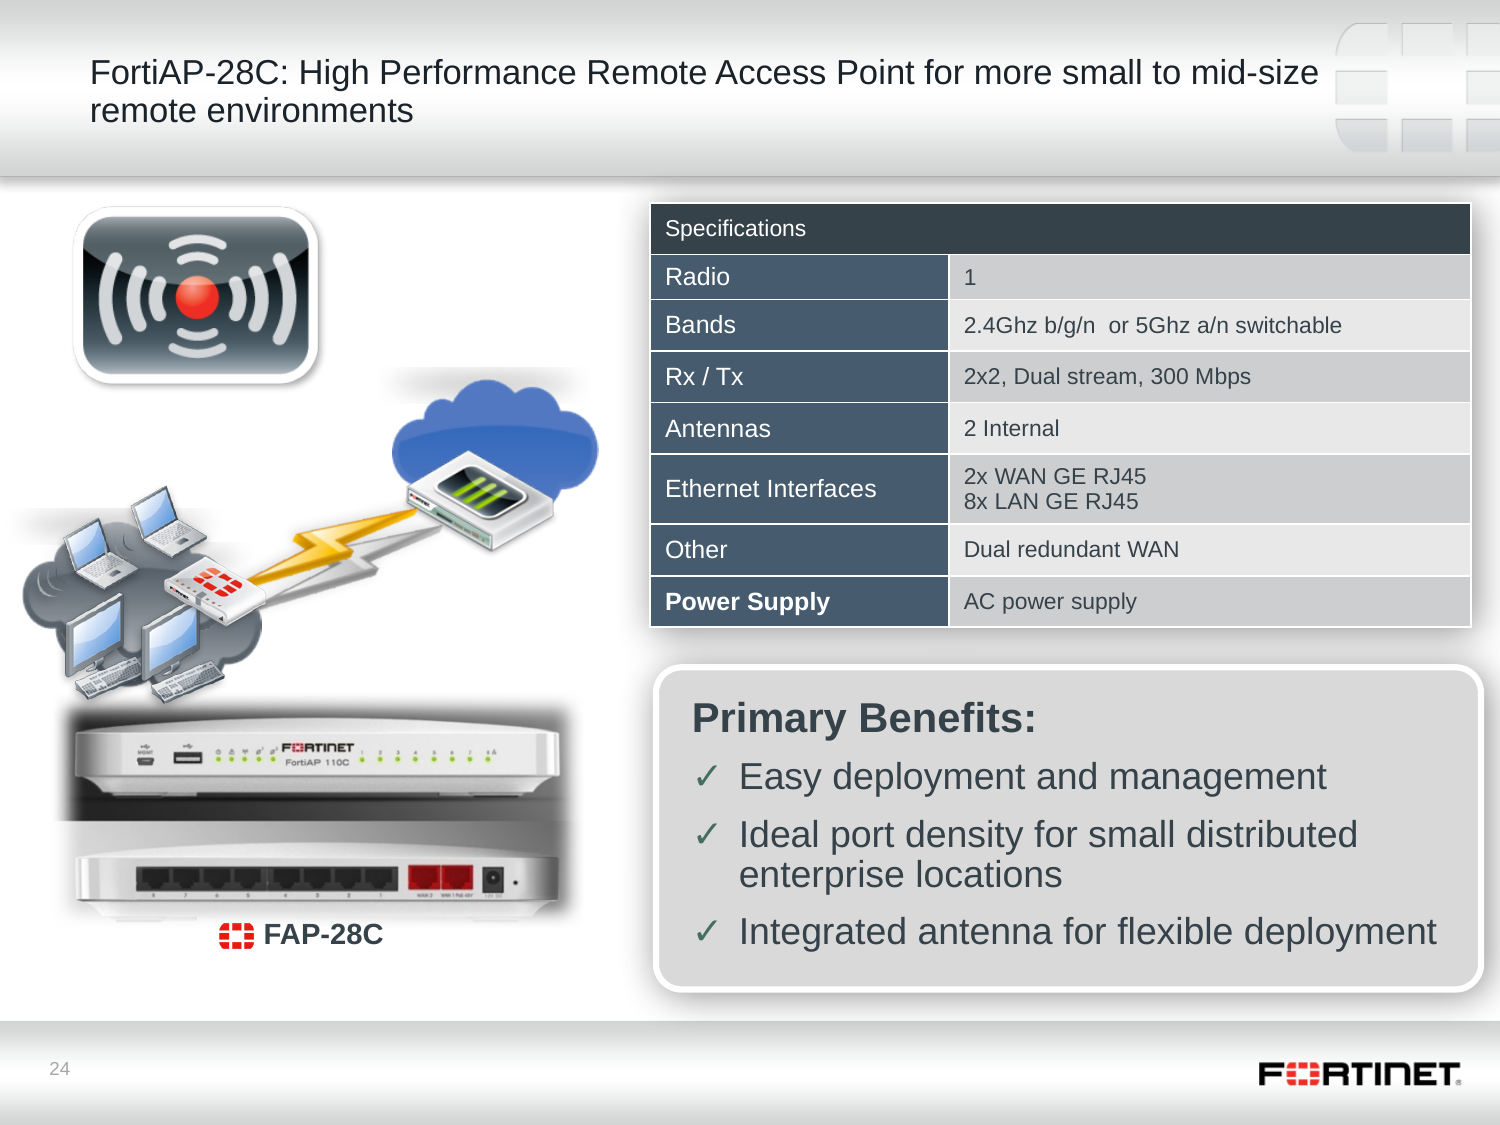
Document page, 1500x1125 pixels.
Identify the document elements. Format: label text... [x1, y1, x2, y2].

picture [0, 0, 1500, 1125]
table_cell Radio [651, 255, 948, 299]
table_cell AC power supply [950, 577, 1470, 626]
table_cell Power Supply [651, 577, 948, 626]
table_cell 2x2, Dual stream, 300 Mbps [950, 352, 1470, 402]
text_box [655, 667, 1482, 990]
title FortiAP-28C: High Performance Remote Access Point for more small to mid-size remote environments [75, 45, 1425, 138]
table_cell 2x WAN GE RJ45 8x LAN GE RJ45 [950, 455, 1470, 523]
table_cell Antennas [651, 403, 948, 453]
table_cell 1 [950, 255, 1470, 299]
text_box Primary Benefits: Easy deployment and management Ideal port density for small distributed enterprise locations Integrated antenna for flexible deployment [677, 688, 1465, 961]
text_box FAP-28C [248, 939, 448, 993]
table_cell Other [651, 525, 948, 575]
table_cell Bands [651, 300, 948, 350]
table_cell Dual redundant WAN [950, 525, 1470, 575]
table_header Specifications [651, 204, 1470, 254]
table_cell Ethernet Interfaces [651, 455, 948, 523]
table_cell 2 Internal [950, 403, 1470, 453]
table_cell Rx / Tx [651, 352, 948, 402]
table_cell 2.4Ghz b/g/n or 5Ghz a/n switchable [950, 300, 1470, 350]
